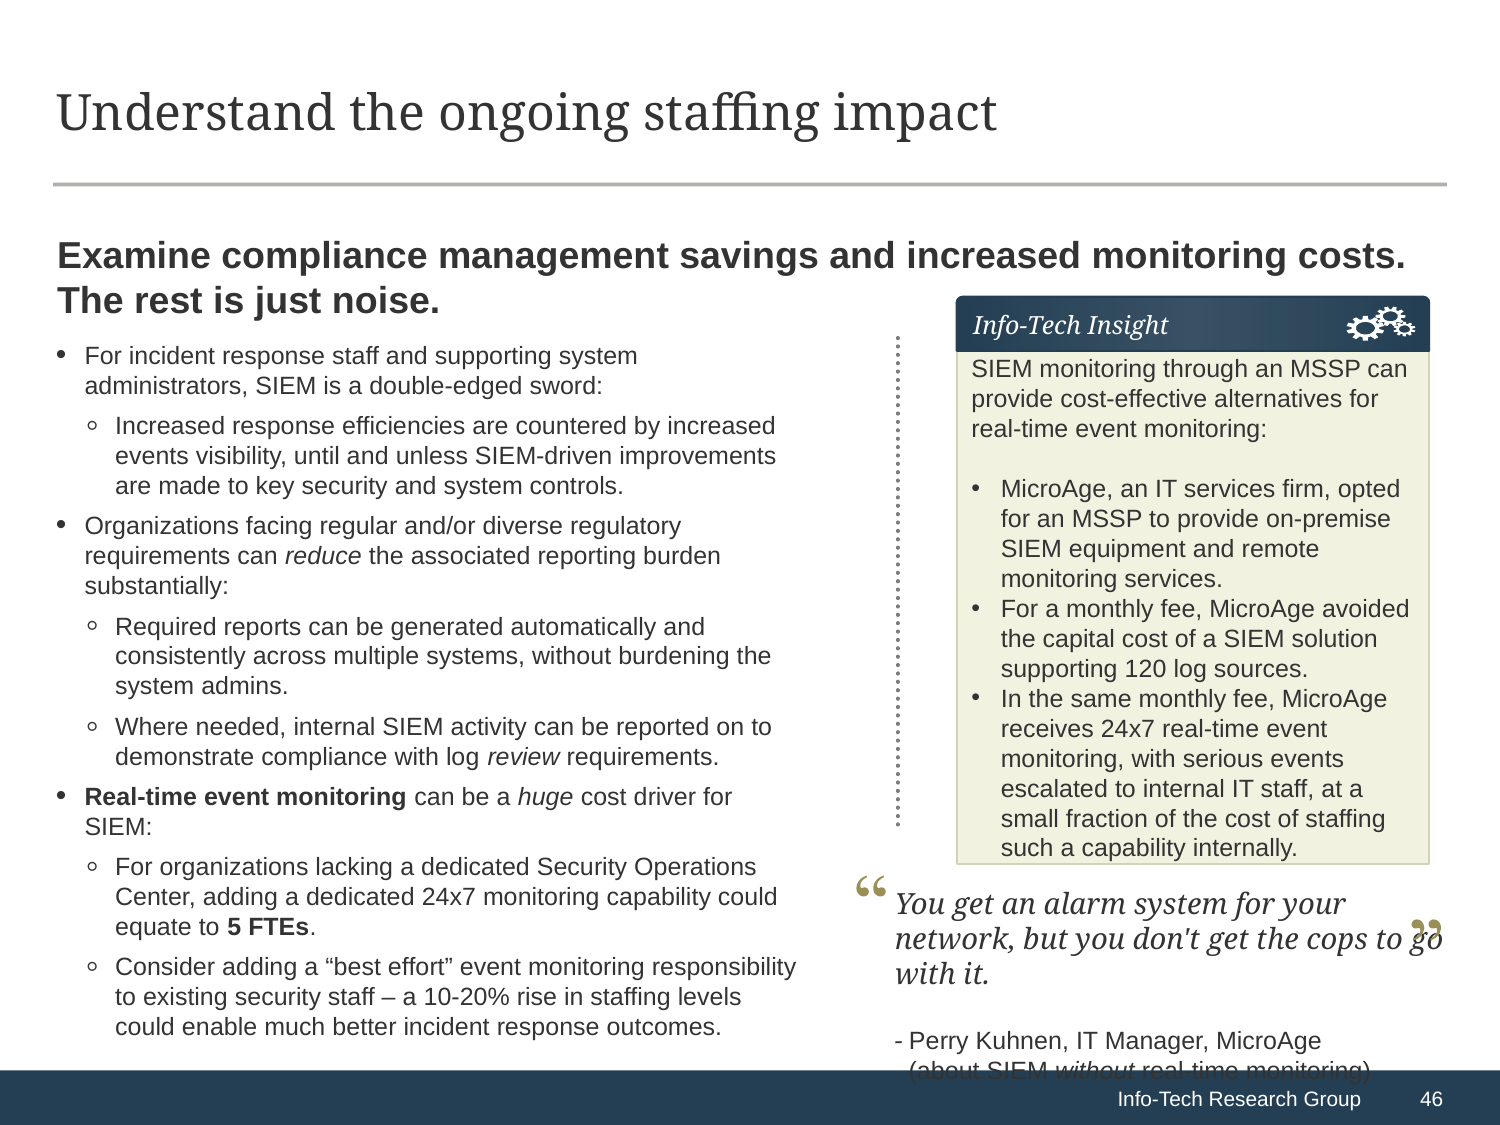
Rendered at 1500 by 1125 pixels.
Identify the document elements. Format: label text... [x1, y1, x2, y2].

picture [1411, 919, 1442, 941]
title Understand the ongoing staffing impact [41, 42, 1457, 185]
text_box You get an alarm system for your network, but you don't get the cops to go with it. - Perry Kuhnen, IT Manager, MicroAge (about SIEM without real-time monitoring) [879, 877, 1483, 1093]
list Examine compliance management savings and increased monitoring costs. The rest is just noise. [41, 223, 1457, 332]
picture [856, 875, 886, 897]
list For incident response staff and supporting system administrators, SIEM is a double-edged sword: Increased response efficiencies are countered by increased events visibility, until and unless SIEM-driven improvements are made to key security and system controls. Organizations facing regular and/or diverse regulatory requirements can reduce the associated reporting burden substantially: Required reports can be generated automatically and consistently across multiple systems, without burdening the system admins. Where needed, internal SIEM activity can be reported on to demonstrate compliance with log review requirements. Real-time event monitoring can be a huge cost driver for SIEM: For organizations lacking a dedicated Security Operations Center, adding a dedicated 24x7 monitoring capability could equate to 5 FTEs. Consider adding a “best effort” event monitoring responsibility to existing security staff – a 10-20% rise in staffing levels could enable much better incident response outcomes. [40, 331, 822, 1040]
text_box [956, 296, 1430, 865]
